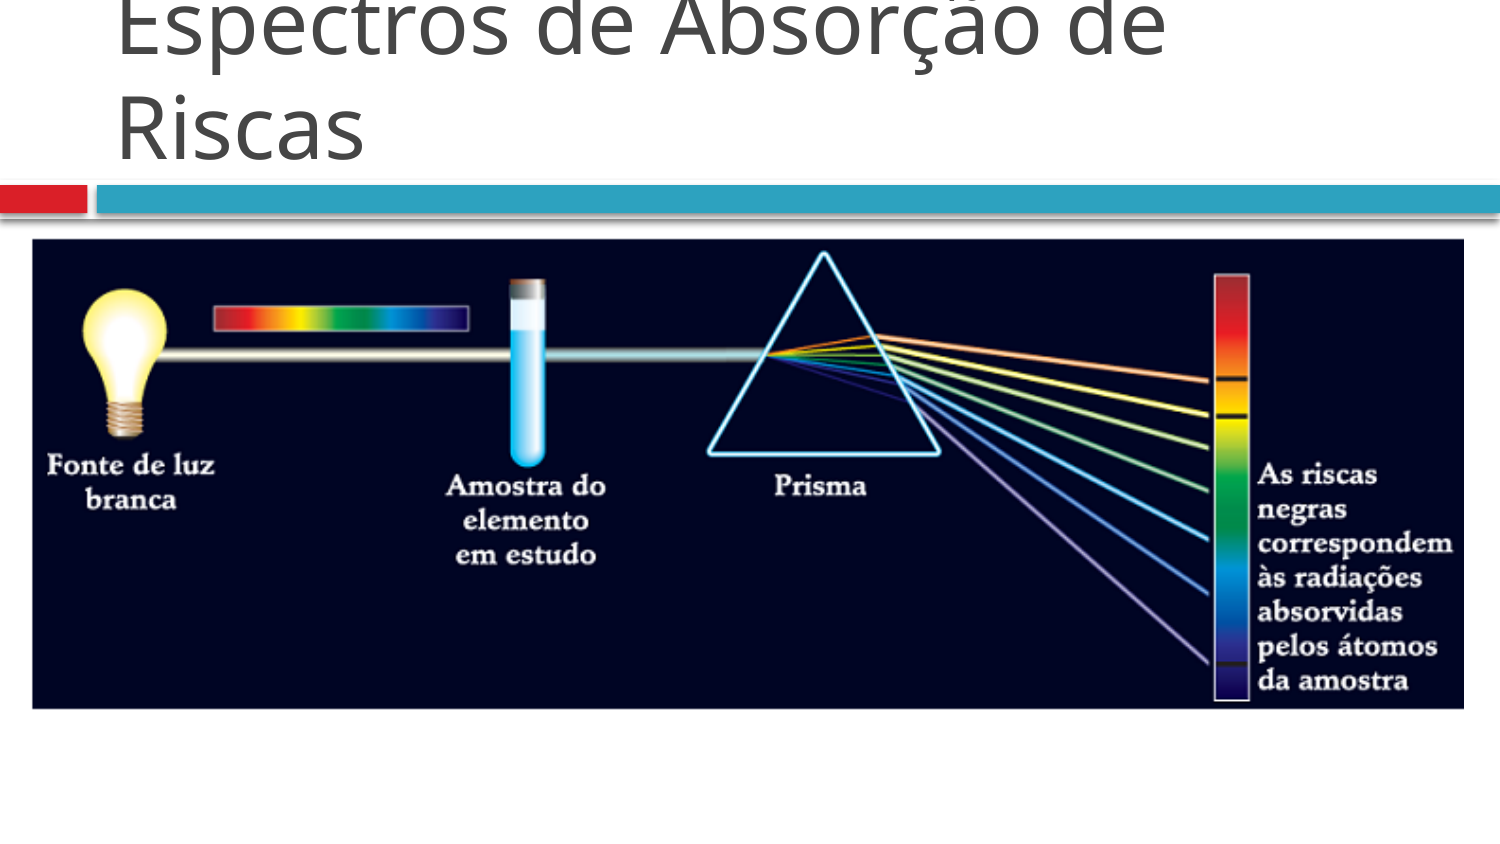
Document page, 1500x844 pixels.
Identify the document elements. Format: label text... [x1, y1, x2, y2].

picture [29, 232, 1464, 717]
title Espectros de Absorção de Riscas [99, 19, 1438, 185]
